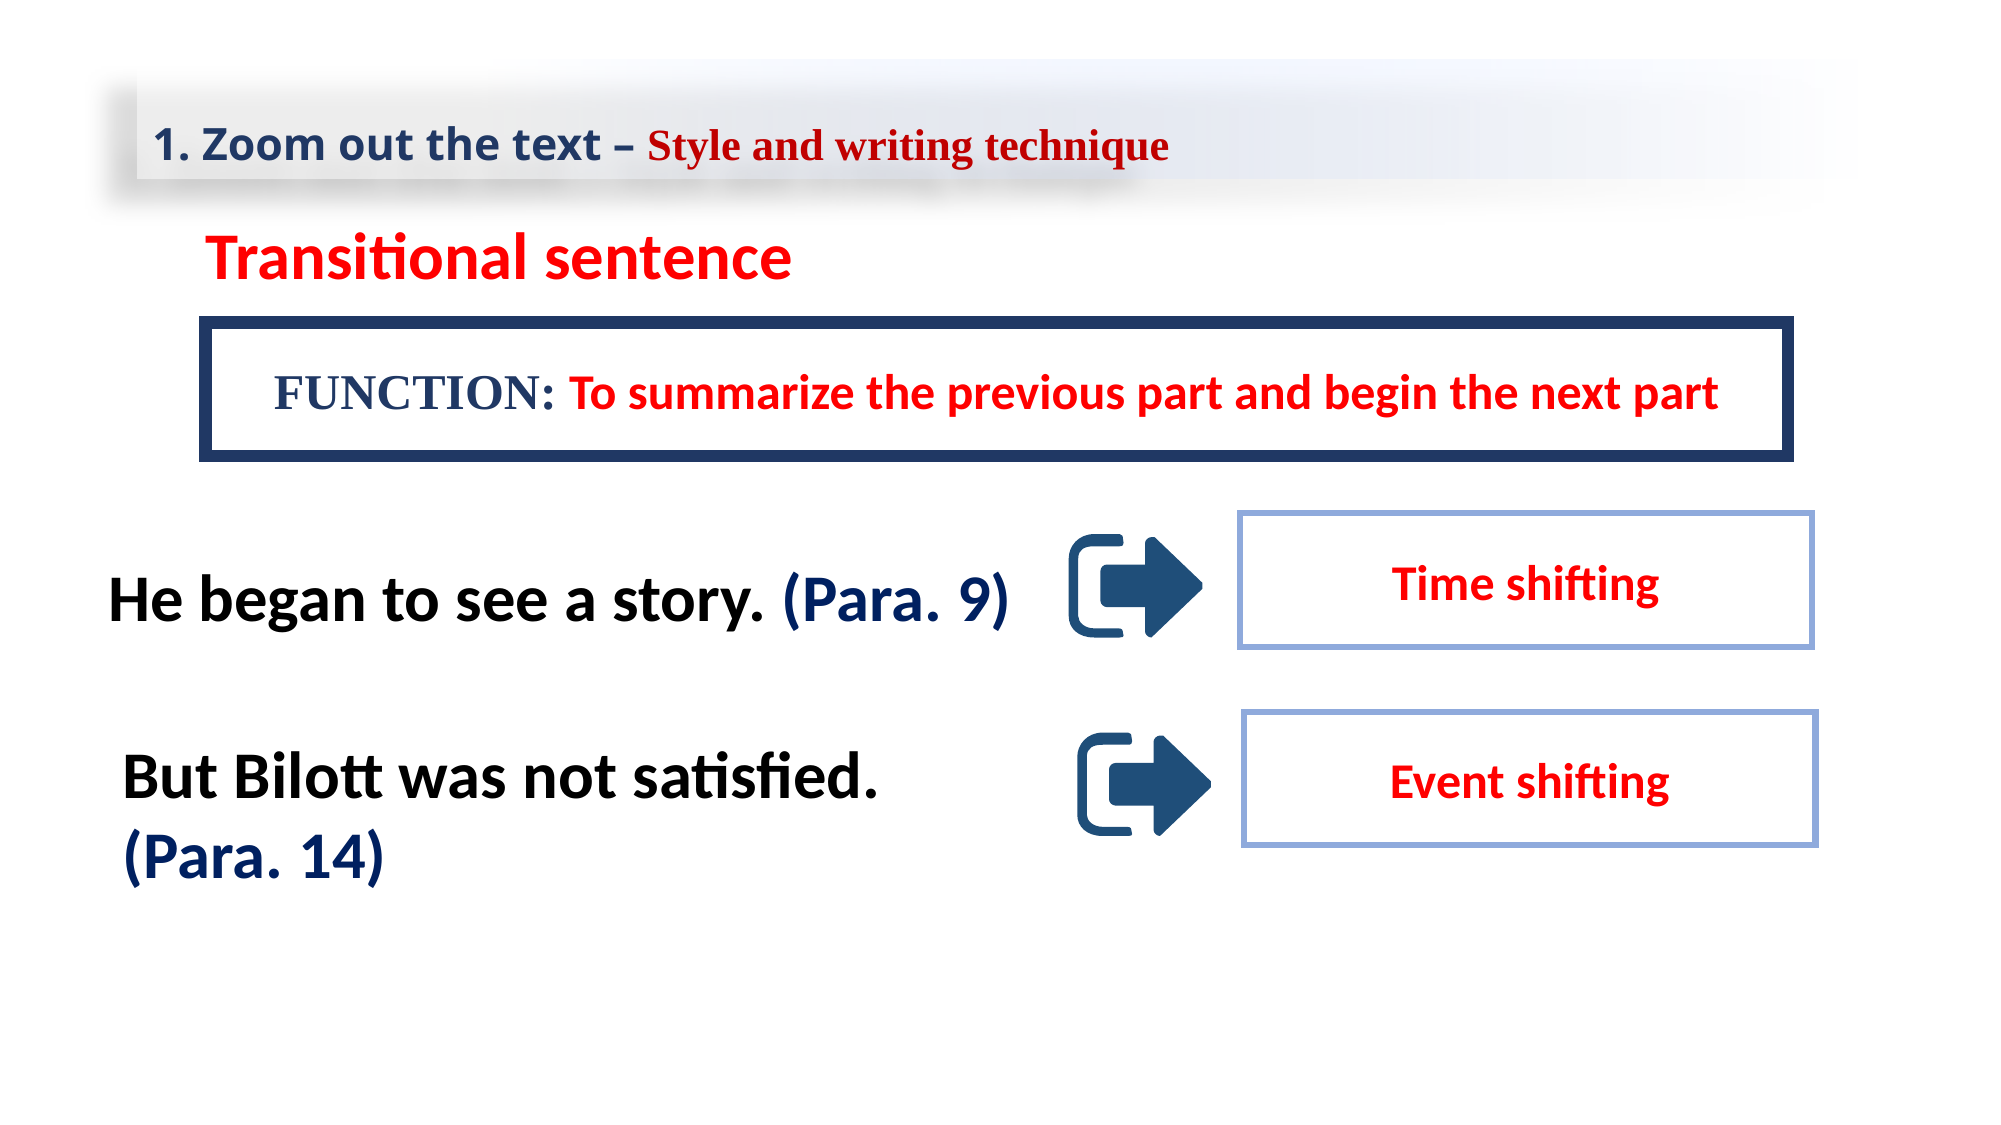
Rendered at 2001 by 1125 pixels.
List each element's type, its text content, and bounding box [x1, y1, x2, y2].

text_box [1109, 735, 1211, 836]
text_box Time shifting [1239, 512, 1813, 648]
list Transitional sentence [109, 217, 890, 336]
text_box FUNCTION: To summarize the previous part and begin the next part [204, 322, 1789, 457]
text_box [1100, 537, 1203, 638]
text_box But Bilott was not satisfied. (Para. 14) [107, 727, 1037, 896]
text_box [1077, 732, 1133, 836]
text_box He began to see a story. (Para. 9) [62, 543, 1058, 648]
title 1. Zoom out the text – Style and writing technique [137, 59, 1863, 179]
text_box Event shifting [1243, 711, 1817, 846]
text_box [1068, 534, 1124, 638]
